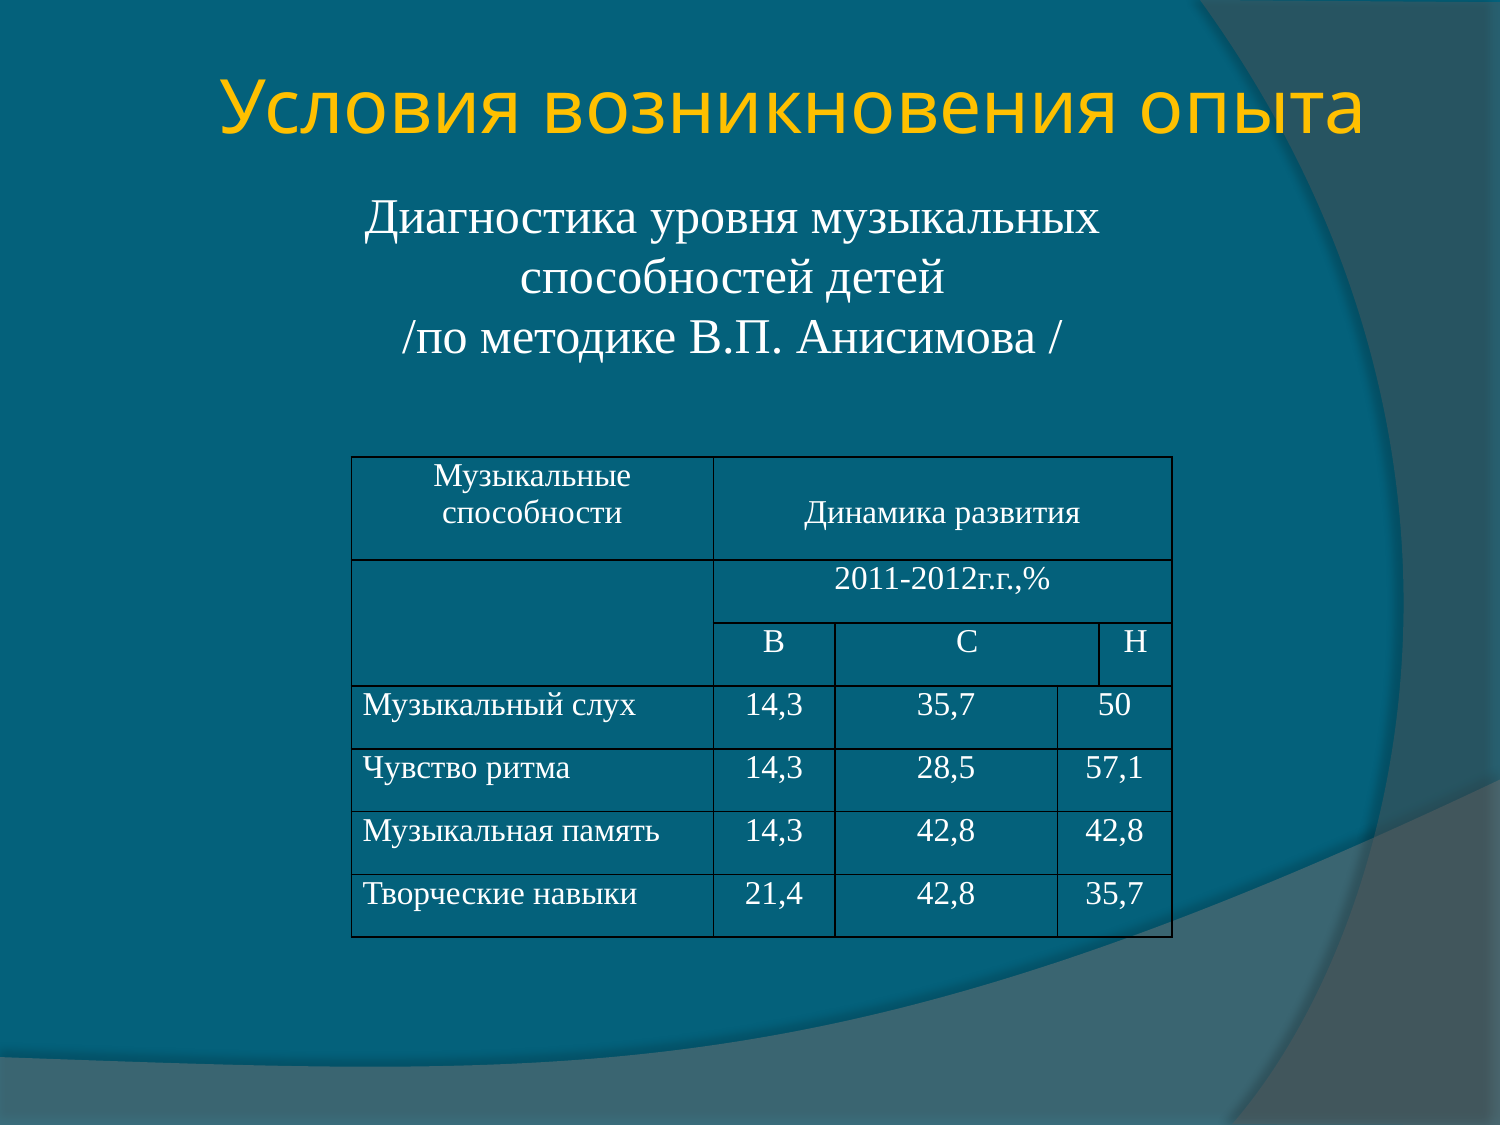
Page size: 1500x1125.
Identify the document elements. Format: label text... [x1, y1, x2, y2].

table_cell 35,7 [1058, 875, 1171, 936]
table_cell С [836, 624, 1098, 685]
table_cell Музыкальный слух [352, 687, 713, 748]
table_cell В [714, 624, 834, 685]
table_cell 42,8 [836, 875, 1057, 936]
table_cell 42,8 [836, 812, 1057, 874]
table_cell 57,1 [1058, 750, 1171, 811]
table_cell 50 [1058, 687, 1171, 748]
table_cell Музыкальная память [352, 812, 713, 874]
table_cell 2011-2012г.г.,% [714, 561, 1171, 622]
table_cell 14,3 [714, 687, 834, 748]
table_header Динамика развития [714, 458, 1171, 559]
table_cell 14,3 [714, 750, 834, 811]
text_box Диагностика уровня музыкальных способностей детей /по методике В.П. Анисимова / [82, 175, 1383, 371]
table_cell 21,4 [714, 875, 834, 936]
table_cell Чувство ритма [352, 750, 713, 811]
table_cell [352, 561, 713, 685]
table_cell Н [1100, 624, 1171, 685]
table_cell 42,8 [1058, 812, 1171, 874]
table_cell 28,5 [836, 750, 1057, 811]
table_cell Творческие навыки [352, 875, 713, 936]
title Условия возникновения опыта [174, 1, 1413, 205]
table_header Музыкальные способности [352, 458, 713, 559]
table_cell 14,3 [714, 812, 834, 874]
table_cell 35,7 [836, 687, 1057, 748]
